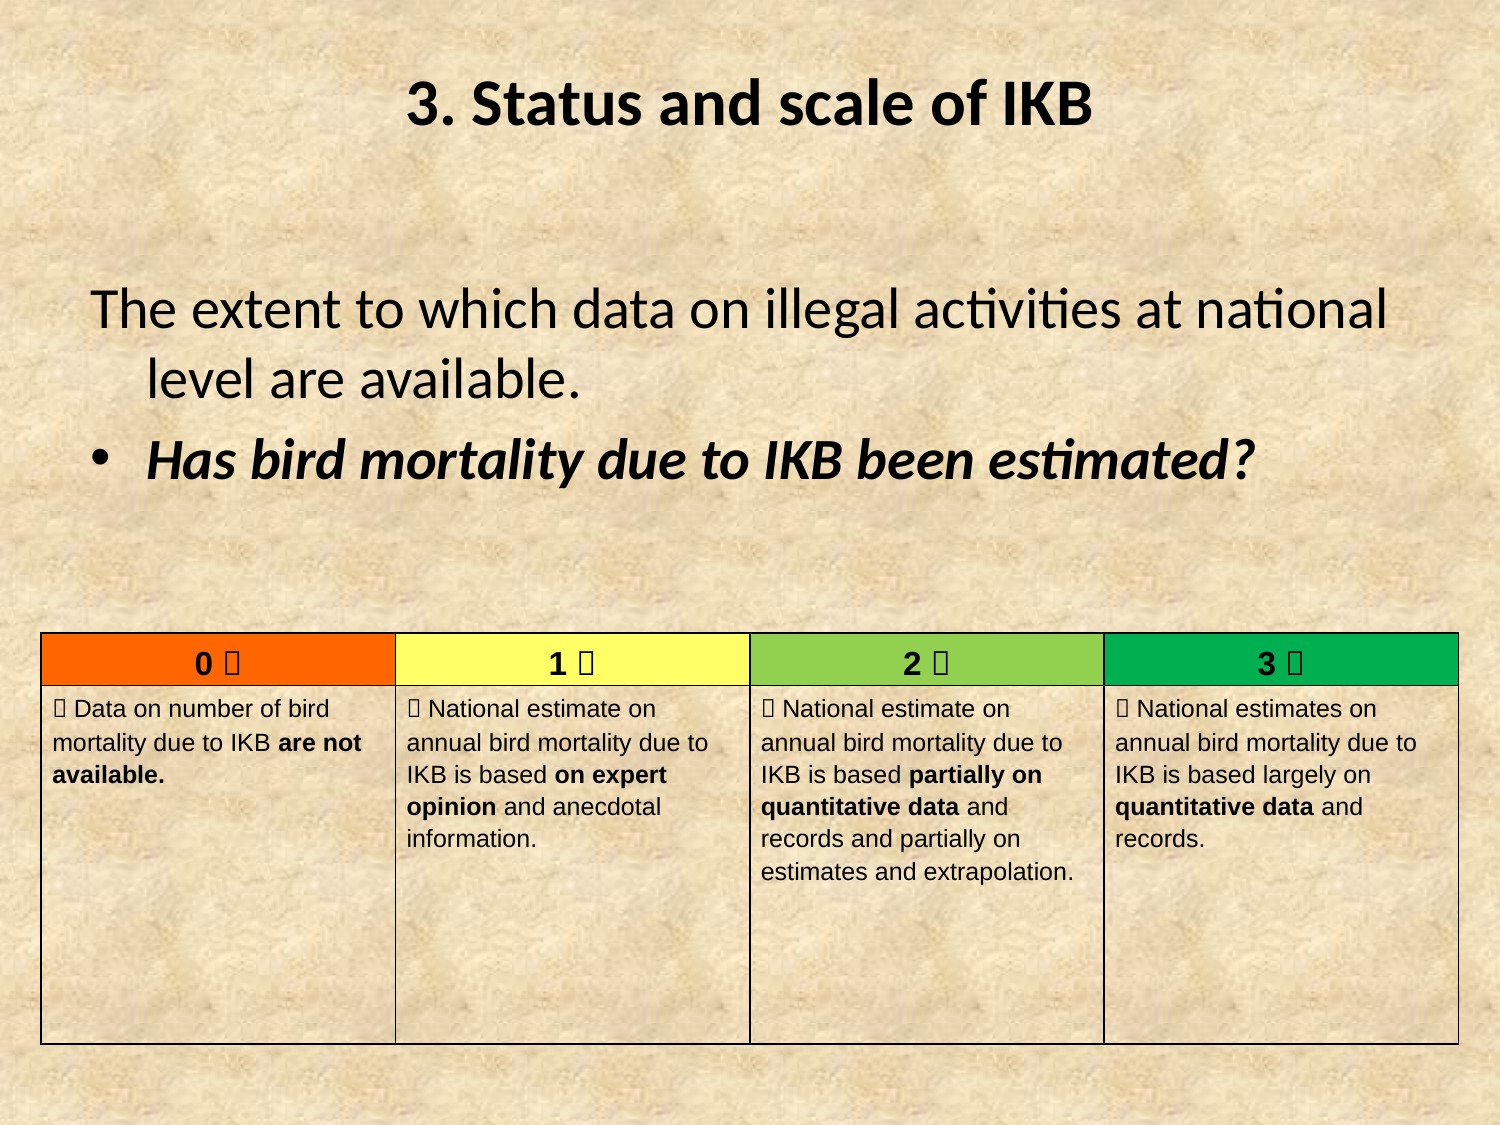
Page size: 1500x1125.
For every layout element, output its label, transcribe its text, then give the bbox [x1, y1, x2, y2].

list The extent to which data on illegal activities at national level are available. Has bird mortality due to IKB been estimated? [75, 262, 1425, 632]
table_cell 􀜆 National estimate on annual bird mortality due to IKB is based partially on quantitative data and records and partially on estimates and extrapolation. [751, 686, 1103, 1043]
table_cell 􁃱 Data on number of bird mortality due to IKB are not available. [42, 686, 395, 1043]
title 3. Status and scale of IKB [75, 45, 1425, 233]
picture [0, 0, 1500, 1125]
table_header 1 􀜆 [396, 634, 749, 685]
table_header 3 􀜆 [1105, 634, 1458, 685]
table_cell 􀜆 National estimate on annual bird mortality due to IKB is based on expert opinion and anecdotal information. [396, 686, 749, 1043]
table_header 0 􀜆 [42, 634, 395, 685]
table_cell 􁃱 National estimates on annual bird mortality due to IKB is based largely on quantitative data and records. [1105, 686, 1458, 1043]
table_header 2 􀜆 [751, 634, 1103, 685]
